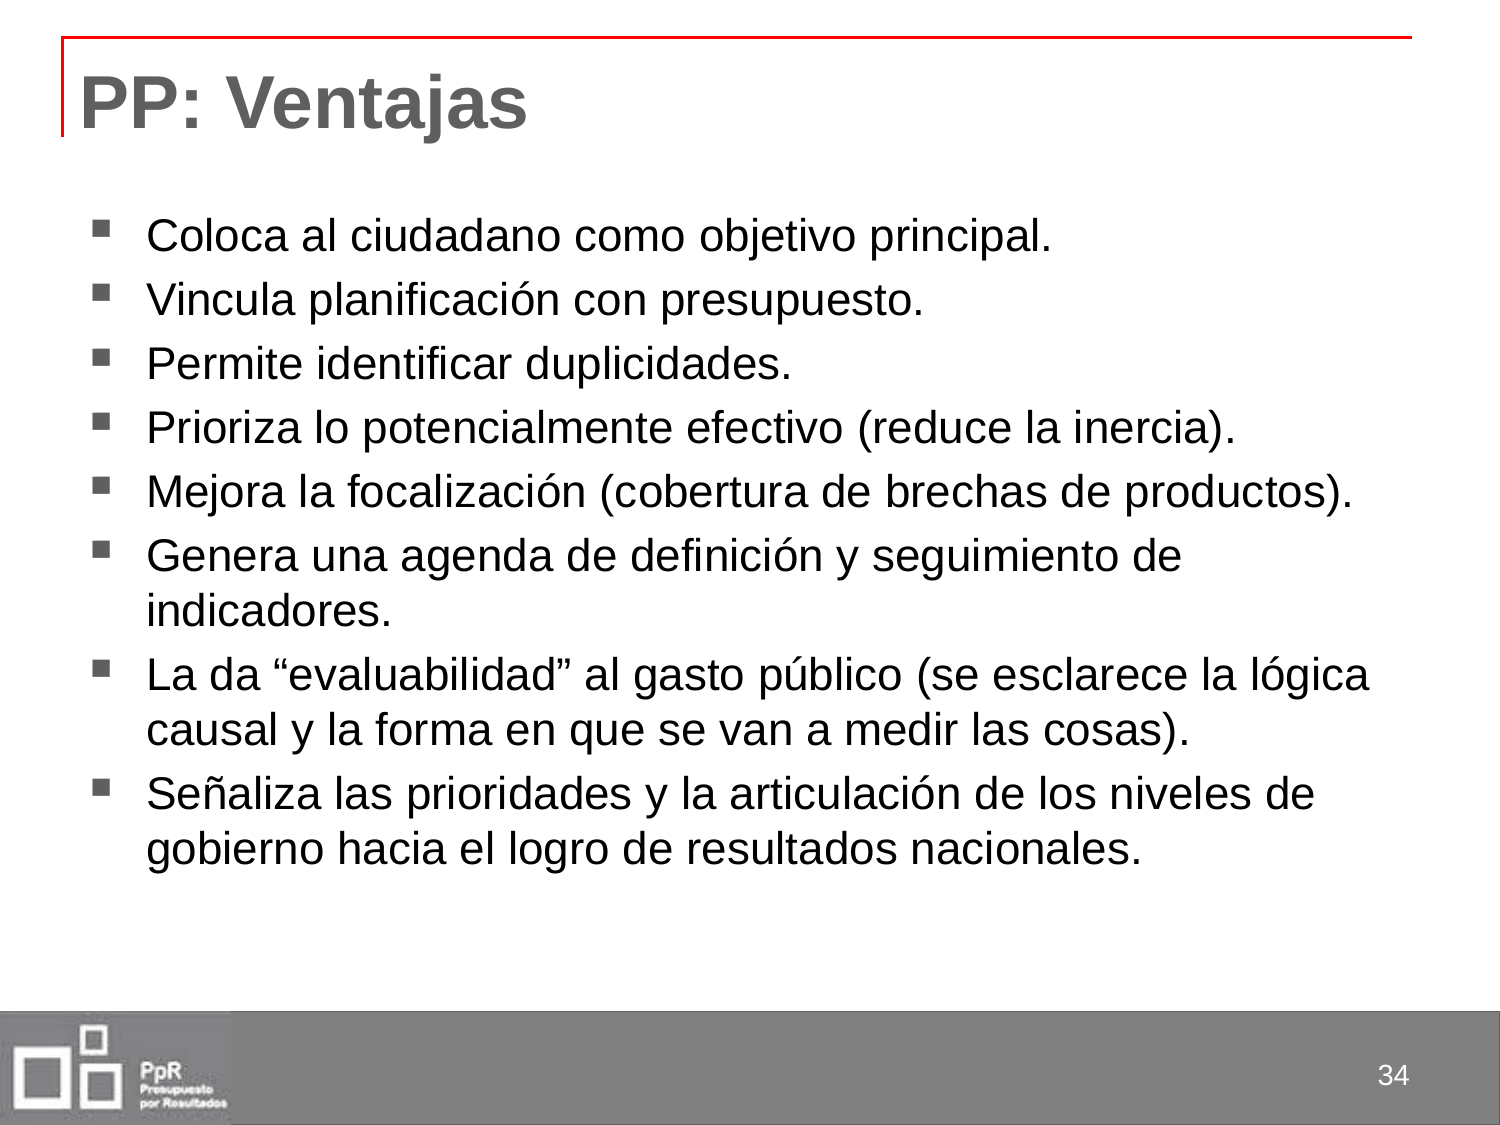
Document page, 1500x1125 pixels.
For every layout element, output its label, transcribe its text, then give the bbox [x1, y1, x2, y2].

picture [0, 1011, 231, 1125]
list Coloca al ciudadano como objetivo principal. Vincula planificación con presupuesto. Permite identificar duplicidades. Prioriza lo potencialmente efectivo (reduce la inercia). Mejora la focalización (cobertura de brechas de productos). Genera una agenda de definición y seguimiento de indicadores. La da “evaluabilidad” al gasto público (se esclarece la lógica causal y la forma en que se van a medir las cosas). Señaliza las prioridades y la articulación de los niveles de gobierno hacia el logro de resultados nacionales. [74, 197, 1426, 962]
title PP: Ventajas [64, 45, 1471, 173]
slide_number 34 [1074, 1023, 1426, 1100]
